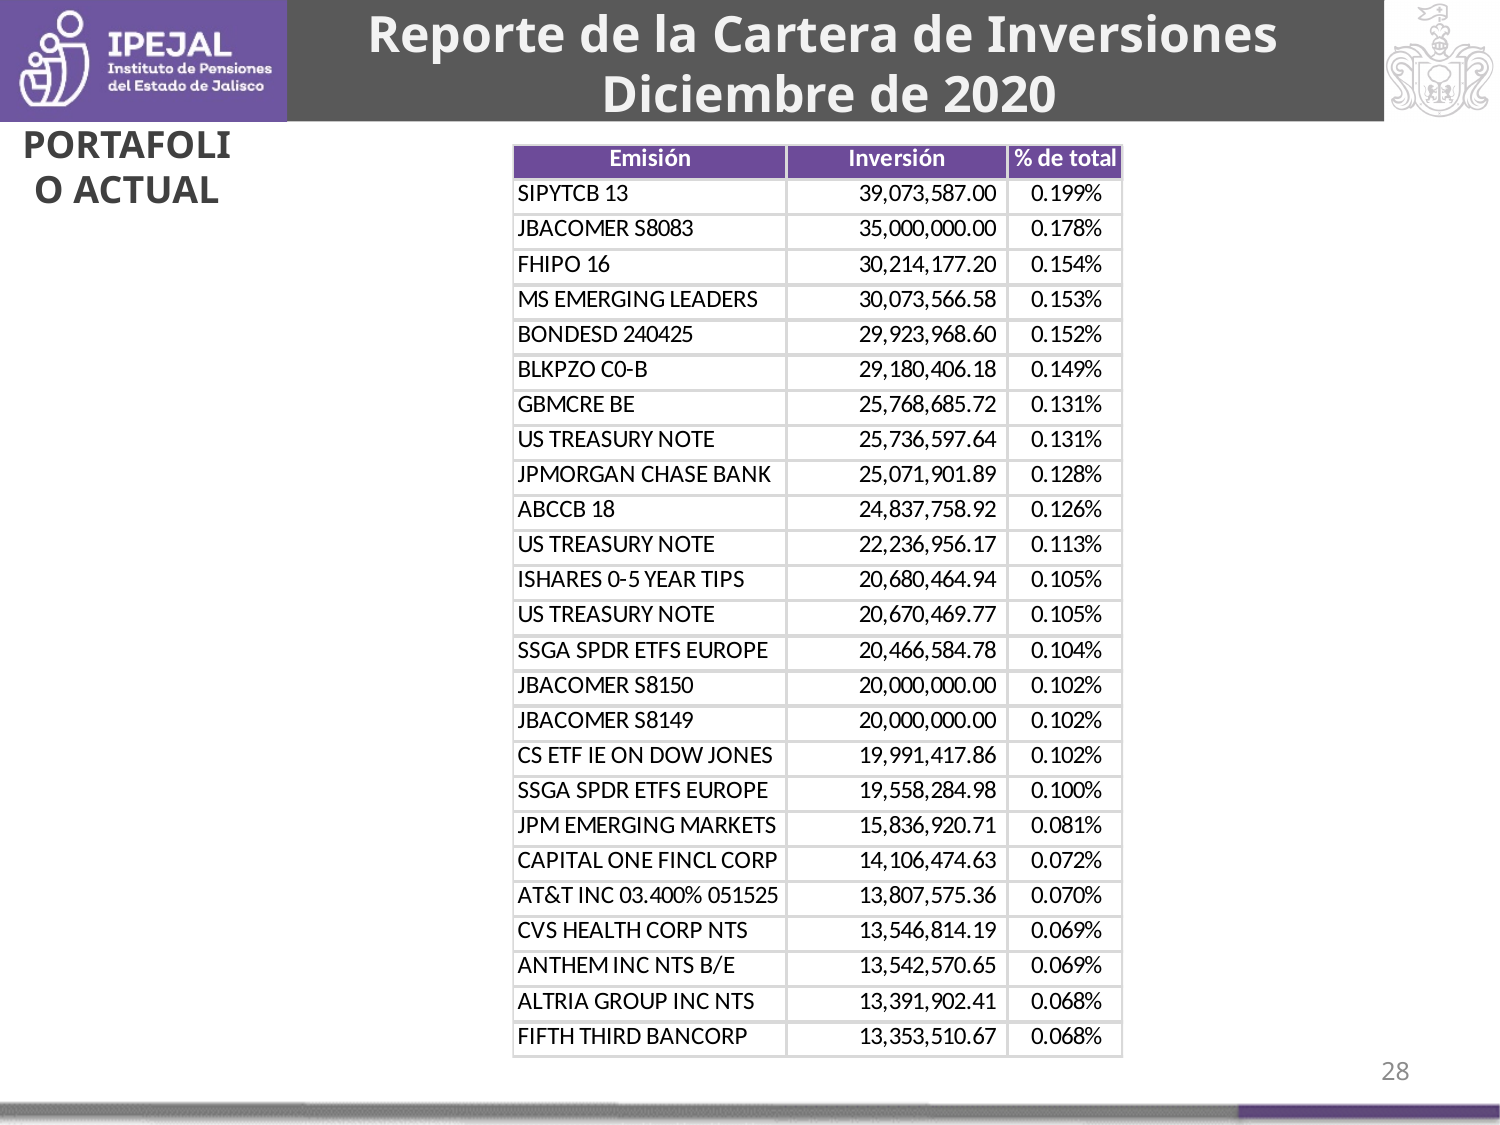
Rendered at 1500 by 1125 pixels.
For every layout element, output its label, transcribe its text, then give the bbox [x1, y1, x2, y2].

text_box PORTAFOLIO ACTUAL [0, 113, 254, 219]
picture [0, 1096, 1500, 1125]
picture [512, 144, 1125, 1059]
slide_number 27 [1074, 1042, 1425, 1103]
text_box Reporte de la Cartera de Inversiones Diciembre de 2020 [275, 0, 1384, 129]
picture [0, 0, 275, 122]
